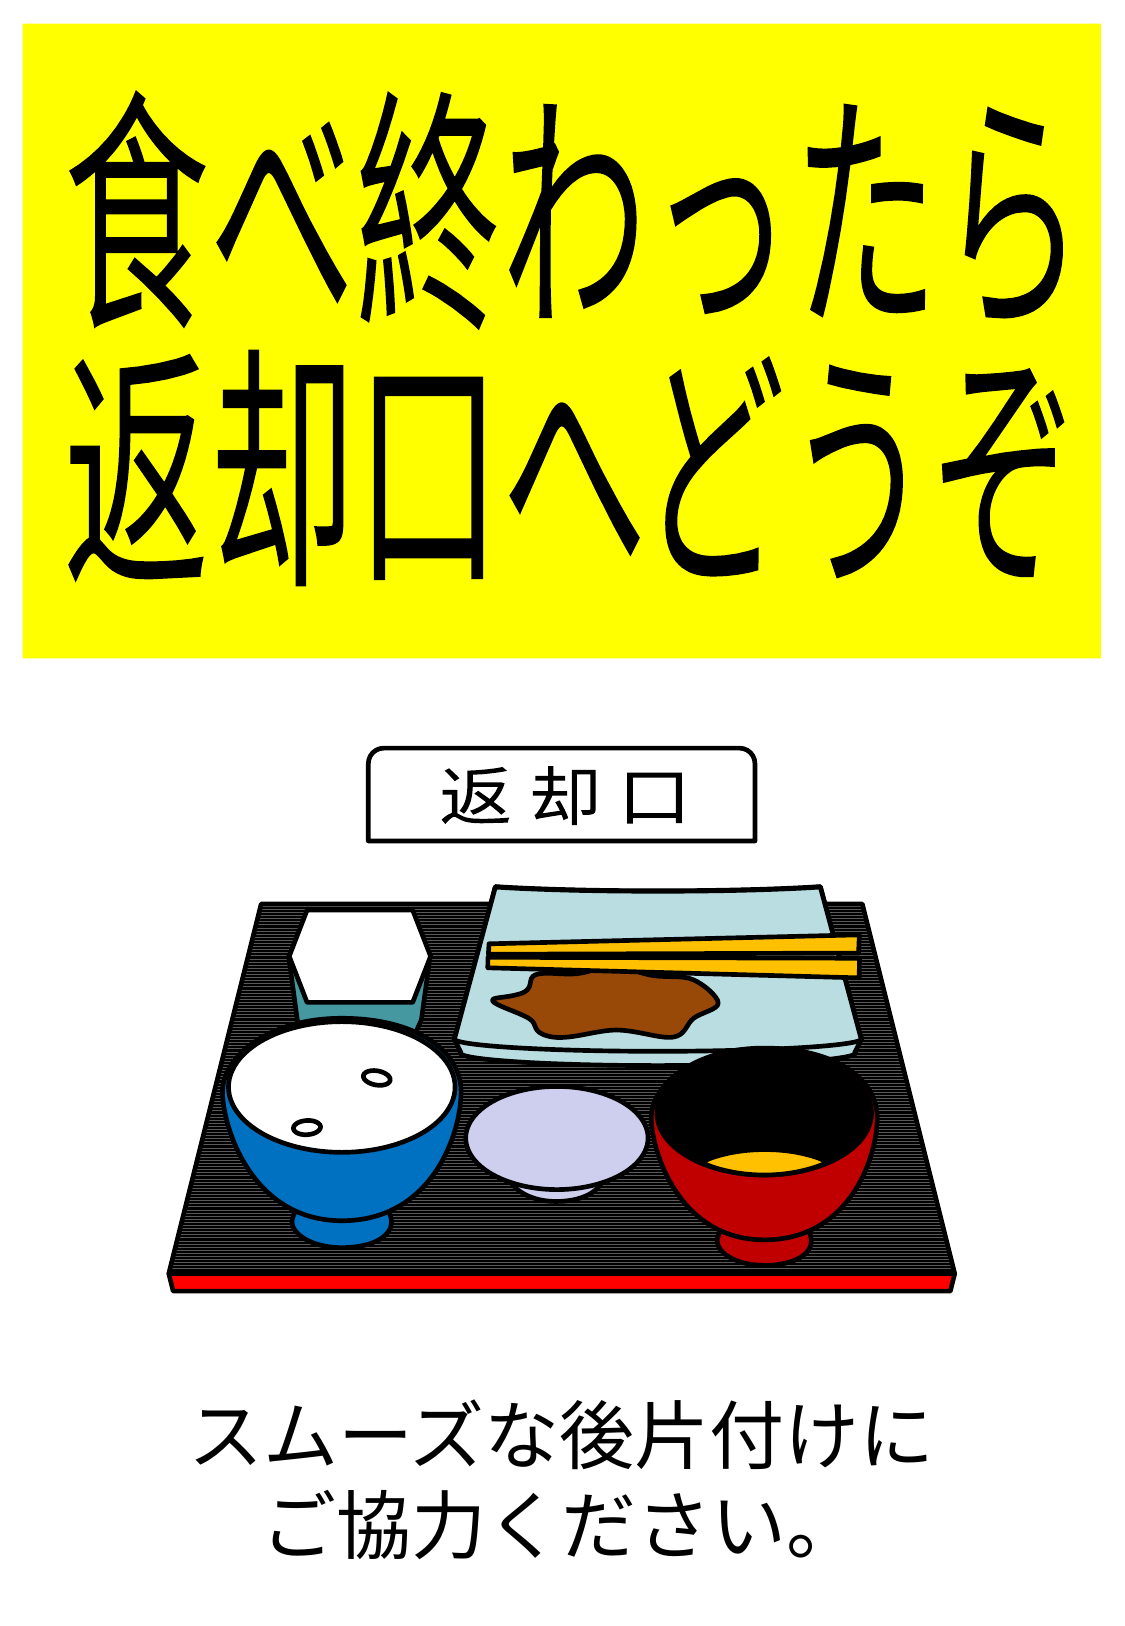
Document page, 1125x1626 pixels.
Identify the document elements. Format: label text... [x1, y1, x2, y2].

text_box [20, 21, 1103, 660]
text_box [168, 747, 955, 1292]
text_box スムーズな後片付けに ご協力ください。 [173, 1380, 950, 1576]
